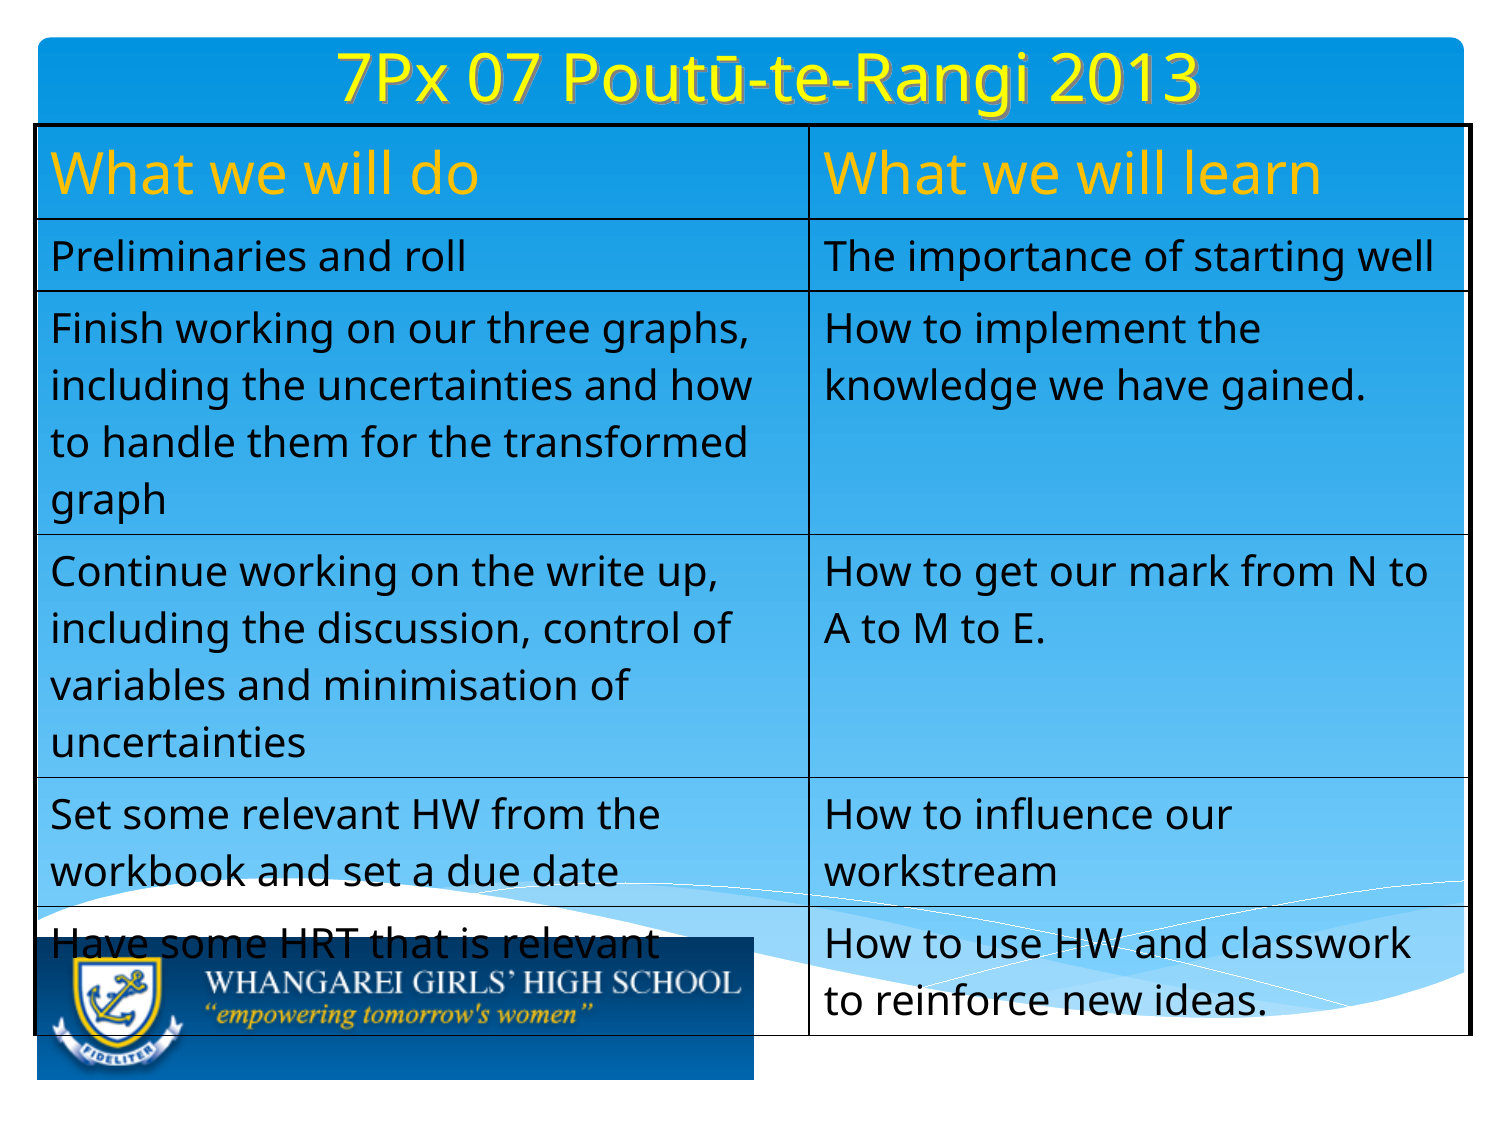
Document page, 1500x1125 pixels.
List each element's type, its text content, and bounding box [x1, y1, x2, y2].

table_cell Finish working on our three graphs, including the uncertainties and how to handle them for the transformed graph [37, 292, 808, 534]
table_cell Set some relevant HW from the workbook and set a due date [37, 778, 808, 906]
table_cell Preliminaries and roll [37, 220, 808, 290]
table_cell How to get our mark from N to A to M to E. [810, 535, 1468, 777]
table_cell How to use HW and classwork to reinforce new ideas. [810, 907, 1468, 1035]
table_cell How to implement the knowledge we have gained. [810, 292, 1468, 534]
table_cell Continue working on the write up, including the discussion, control of variables and minimisation of uncertainties [37, 535, 808, 777]
text_box 7Px 07 Poutū-te-Rangi 2013 [162, 24, 1375, 123]
table_cell The importance of starting well [810, 220, 1468, 290]
table_cell How to influence our workstream [810, 778, 1468, 906]
table_header What we will learn [810, 127, 1468, 218]
table_cell Have some HRT that is relevant [37, 907, 808, 1035]
table_header What we will do [37, 127, 808, 218]
picture [37, 937, 754, 1080]
